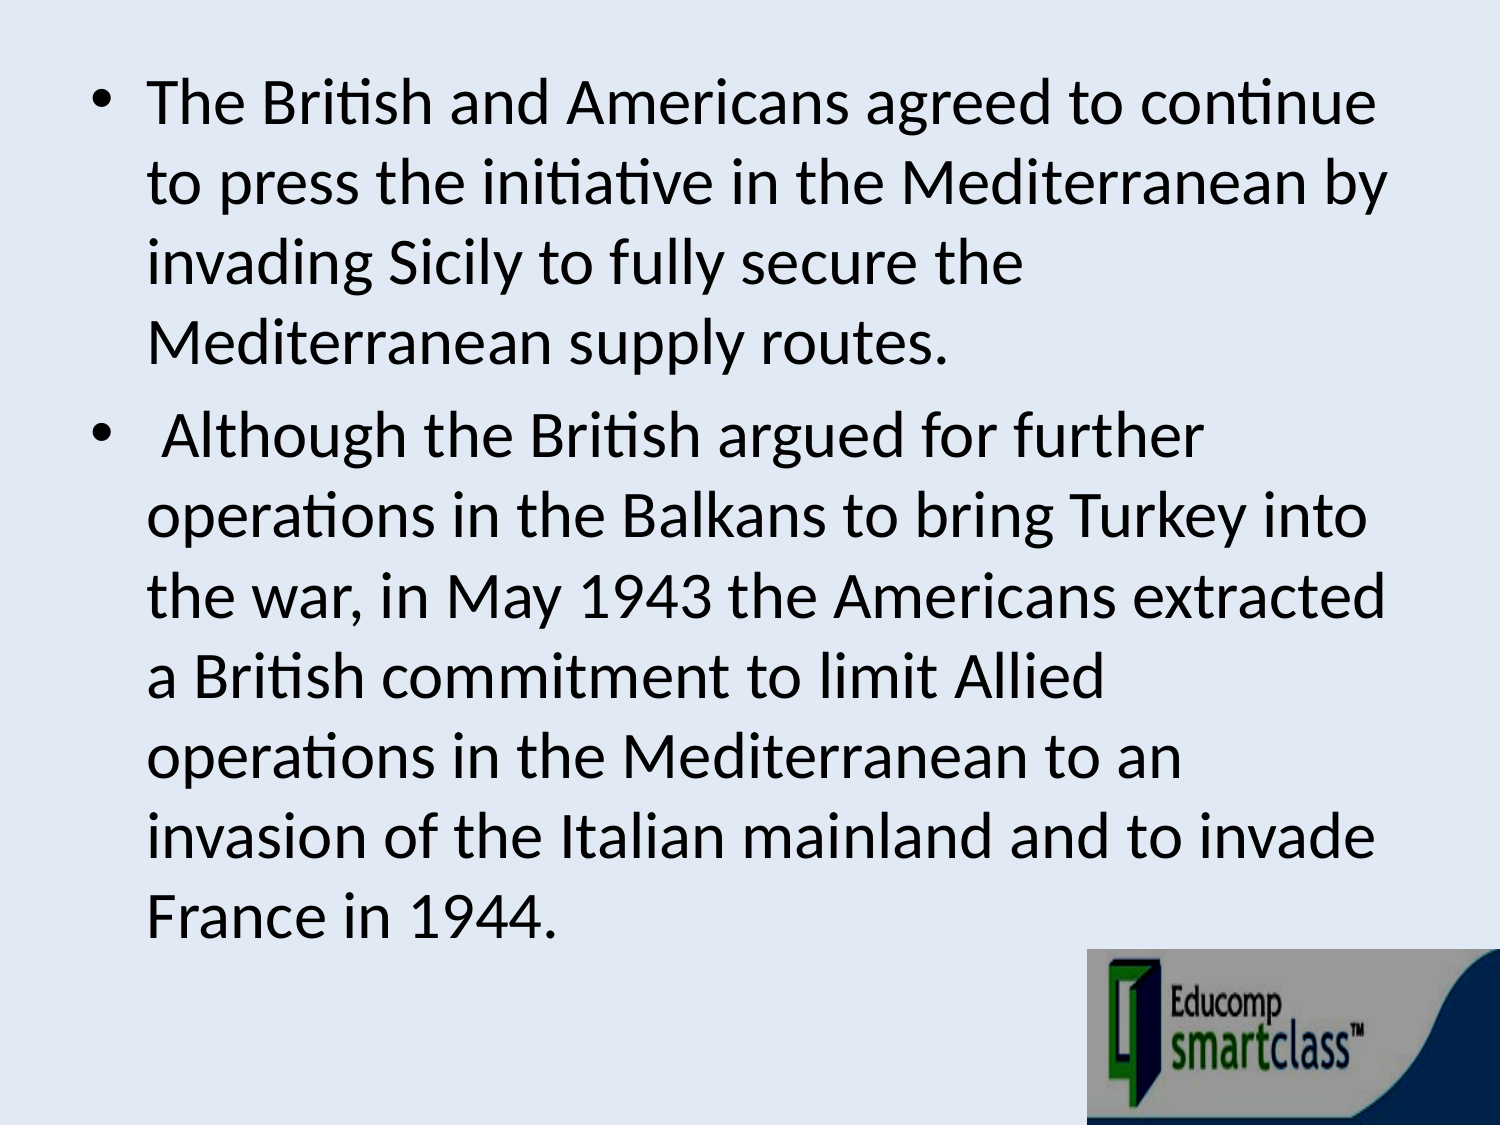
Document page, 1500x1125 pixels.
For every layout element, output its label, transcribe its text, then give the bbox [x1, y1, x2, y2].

list The British and Americans agreed to continue to press the initiative in the Mediterranean by invading Sicily to fully secure the Mediterranean supply routes. Although the British argued for further operations in the Balkans to bring Turkey into the war, in May 1943 the Americans extracted a British commitment to limit Allied operations in the Mediterranean to an invasion of the Italian mainland and to invade France in 1944. [75, 50, 1425, 1005]
picture [1087, 949, 1500, 1125]
